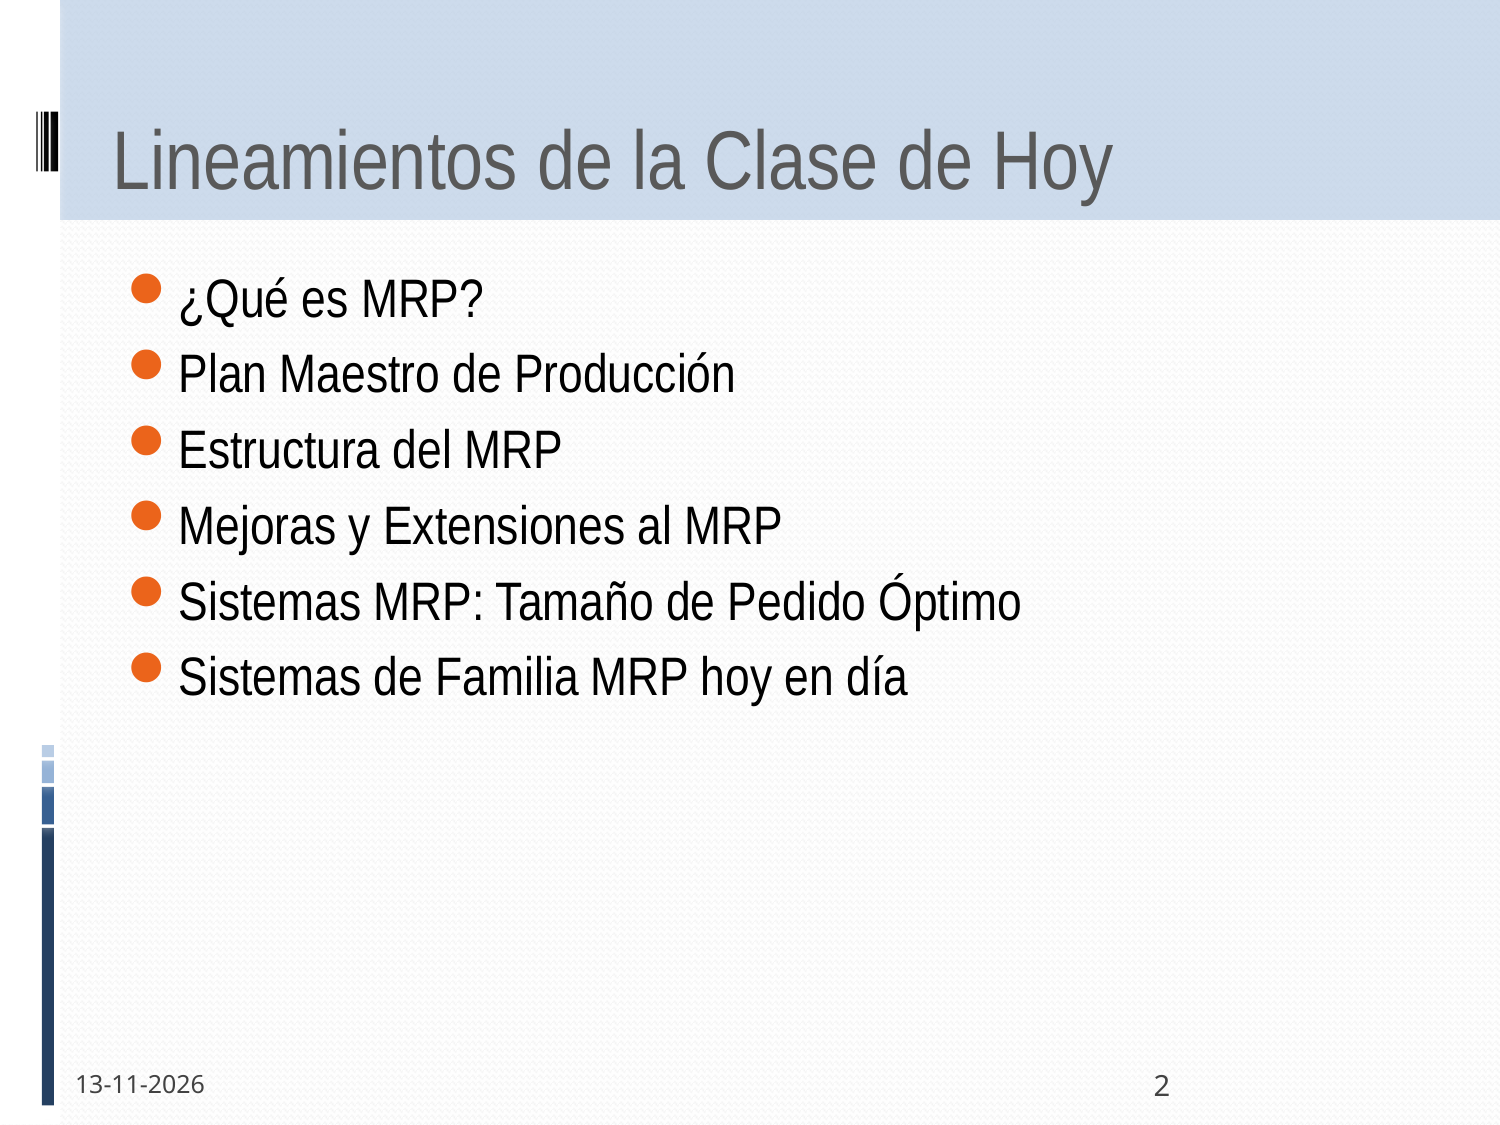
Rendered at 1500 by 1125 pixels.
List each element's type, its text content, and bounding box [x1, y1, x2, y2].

slide_number 2 [1045, 1046, 1171, 1107]
list ¿Qué es MRP? Plan Maestro de Producción Estructura del MRP Mejoras y Extensiones al MRP Sistemas MRP: Tamaño de Pedido Óptimo Sistemas de Familia MRP hoy en día [111, 255, 1436, 1038]
title Lineamientos de la Clase de Hoy [111, 18, 1436, 207]
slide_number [75, 1042, 243, 1103]
